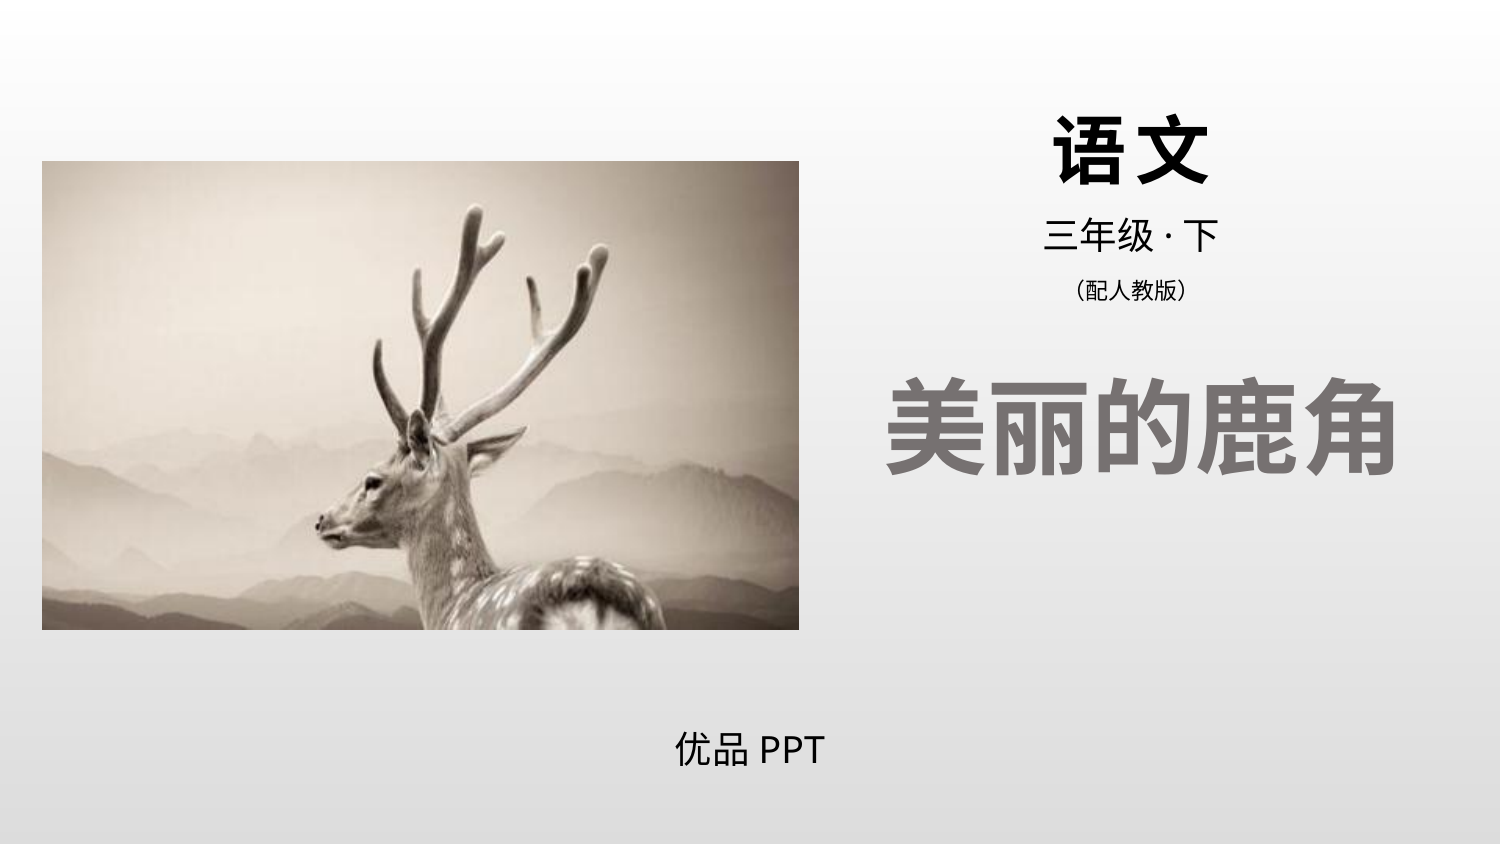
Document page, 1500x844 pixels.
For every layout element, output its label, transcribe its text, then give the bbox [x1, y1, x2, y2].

text_box 语文 三年级·下 （配人教版） [951, 98, 1311, 310]
text_box 美丽的鹿角 [799, 319, 1490, 493]
picture [42, 161, 799, 630]
text_box 优品PPT [0, 713, 1500, 779]
